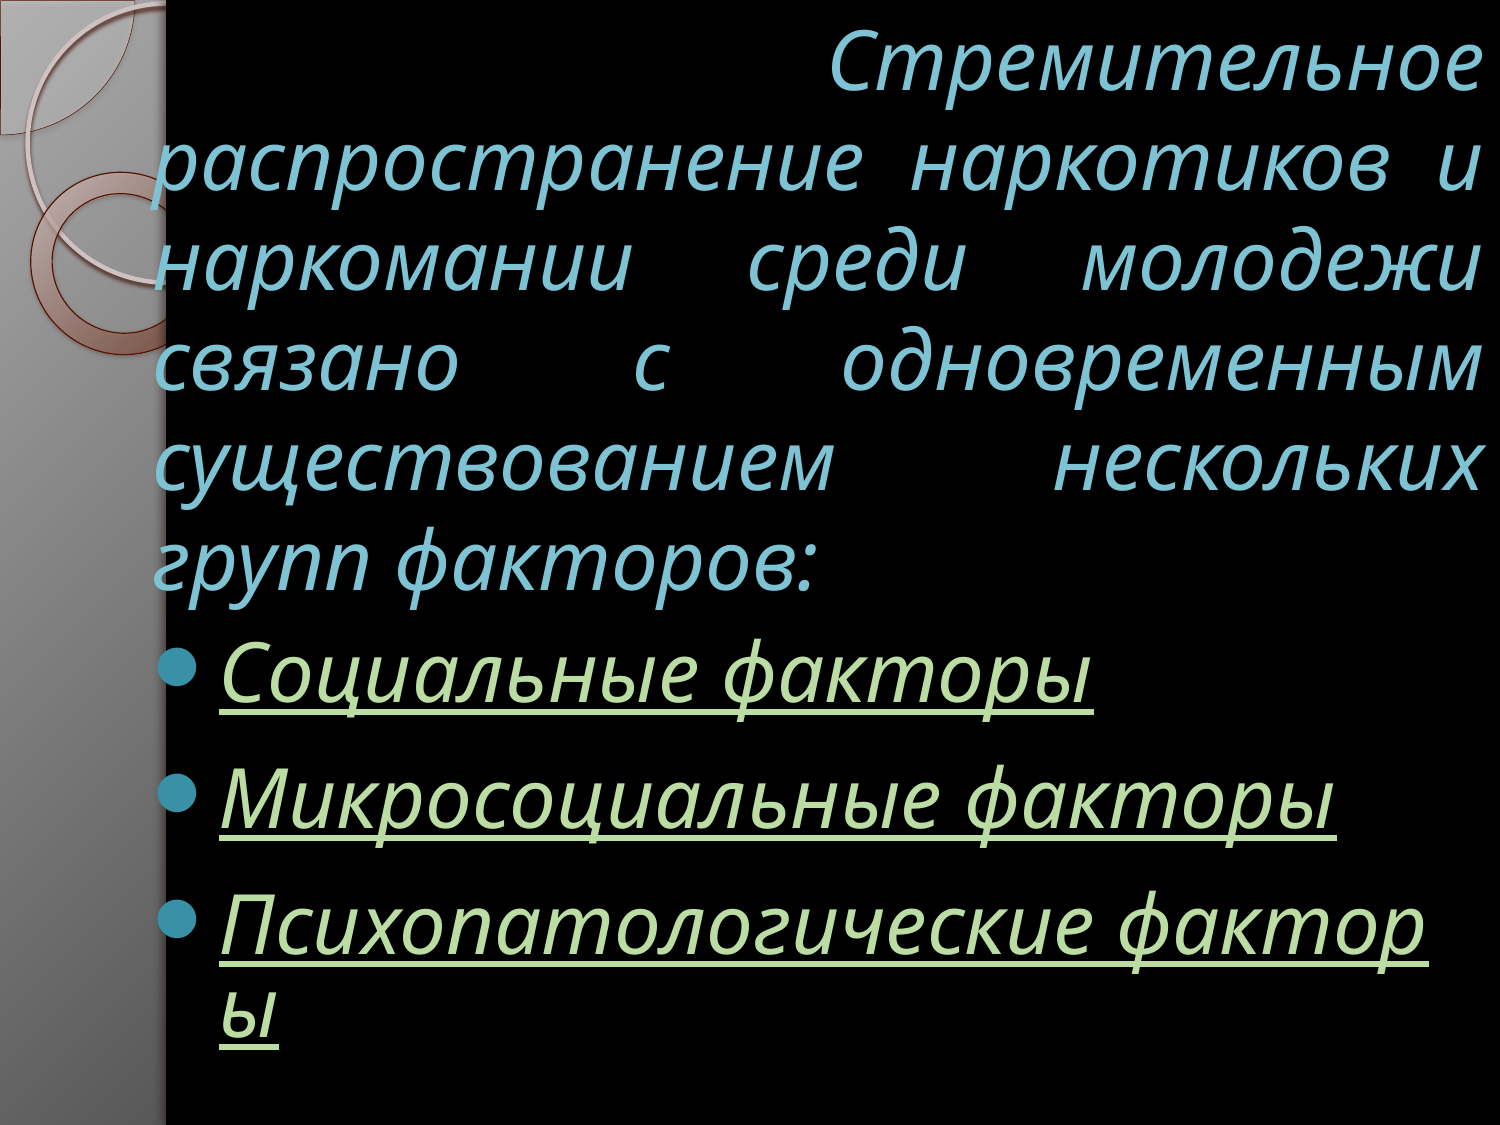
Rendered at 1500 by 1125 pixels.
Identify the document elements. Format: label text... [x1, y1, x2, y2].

list Стремительное распространение наркотиков и наркомании среди молодежи связано с одновременным существованием нескольких групп факторов: Социальные факторы Микросоциальные факторы Психопатологические факторы [123, 0, 1500, 1125]
